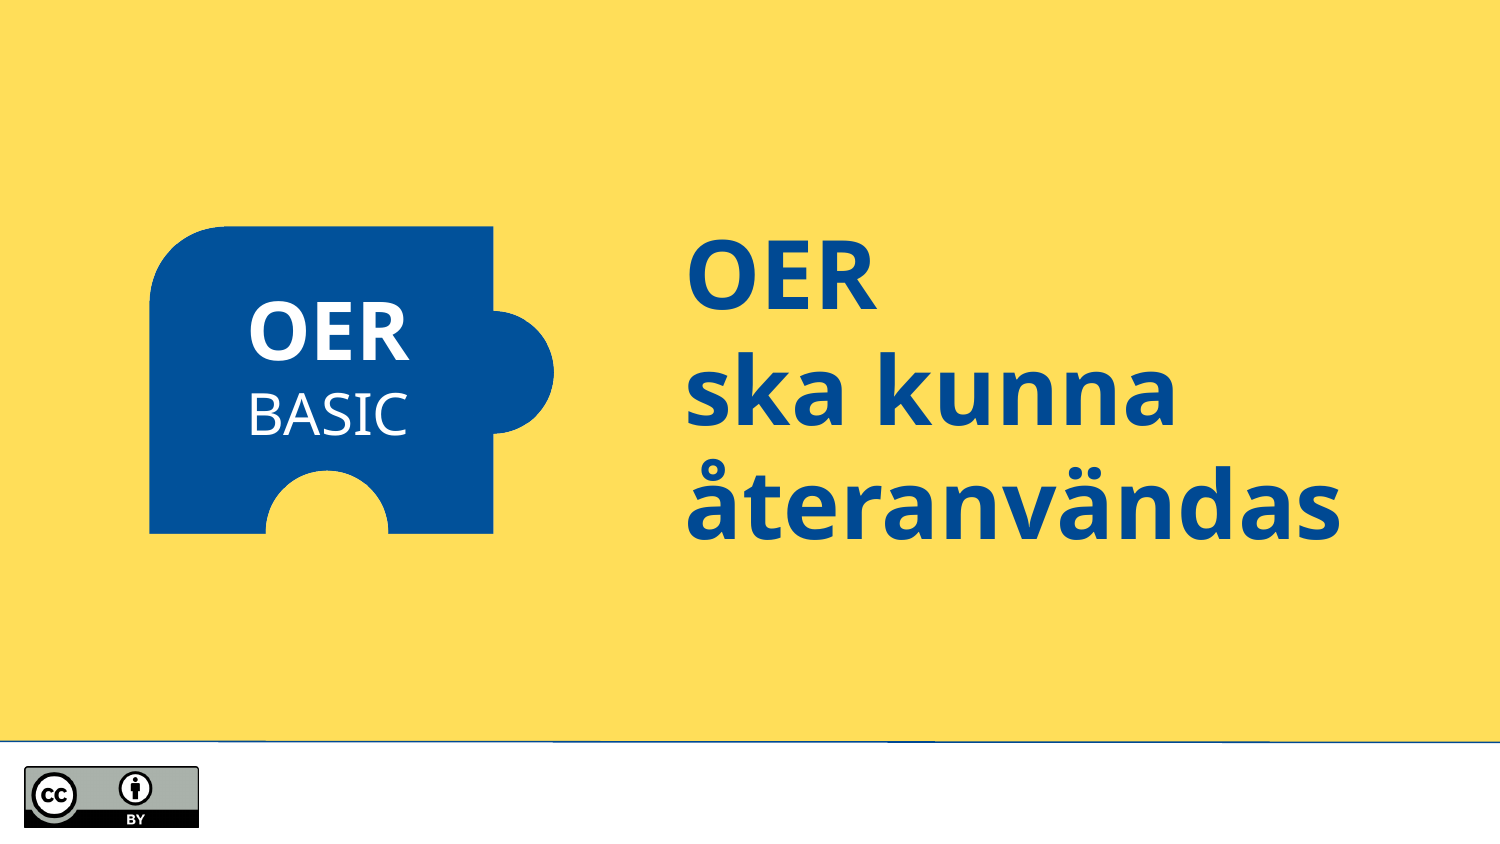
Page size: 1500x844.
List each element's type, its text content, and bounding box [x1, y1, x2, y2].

picture [24, 765, 199, 828]
text_box OER ska kunna återanvändas [669, 199, 1457, 689]
text_box [0, 750, 1500, 844]
picture [149, 226, 554, 534]
text_box OER BASIC [558, 260, 847, 466]
